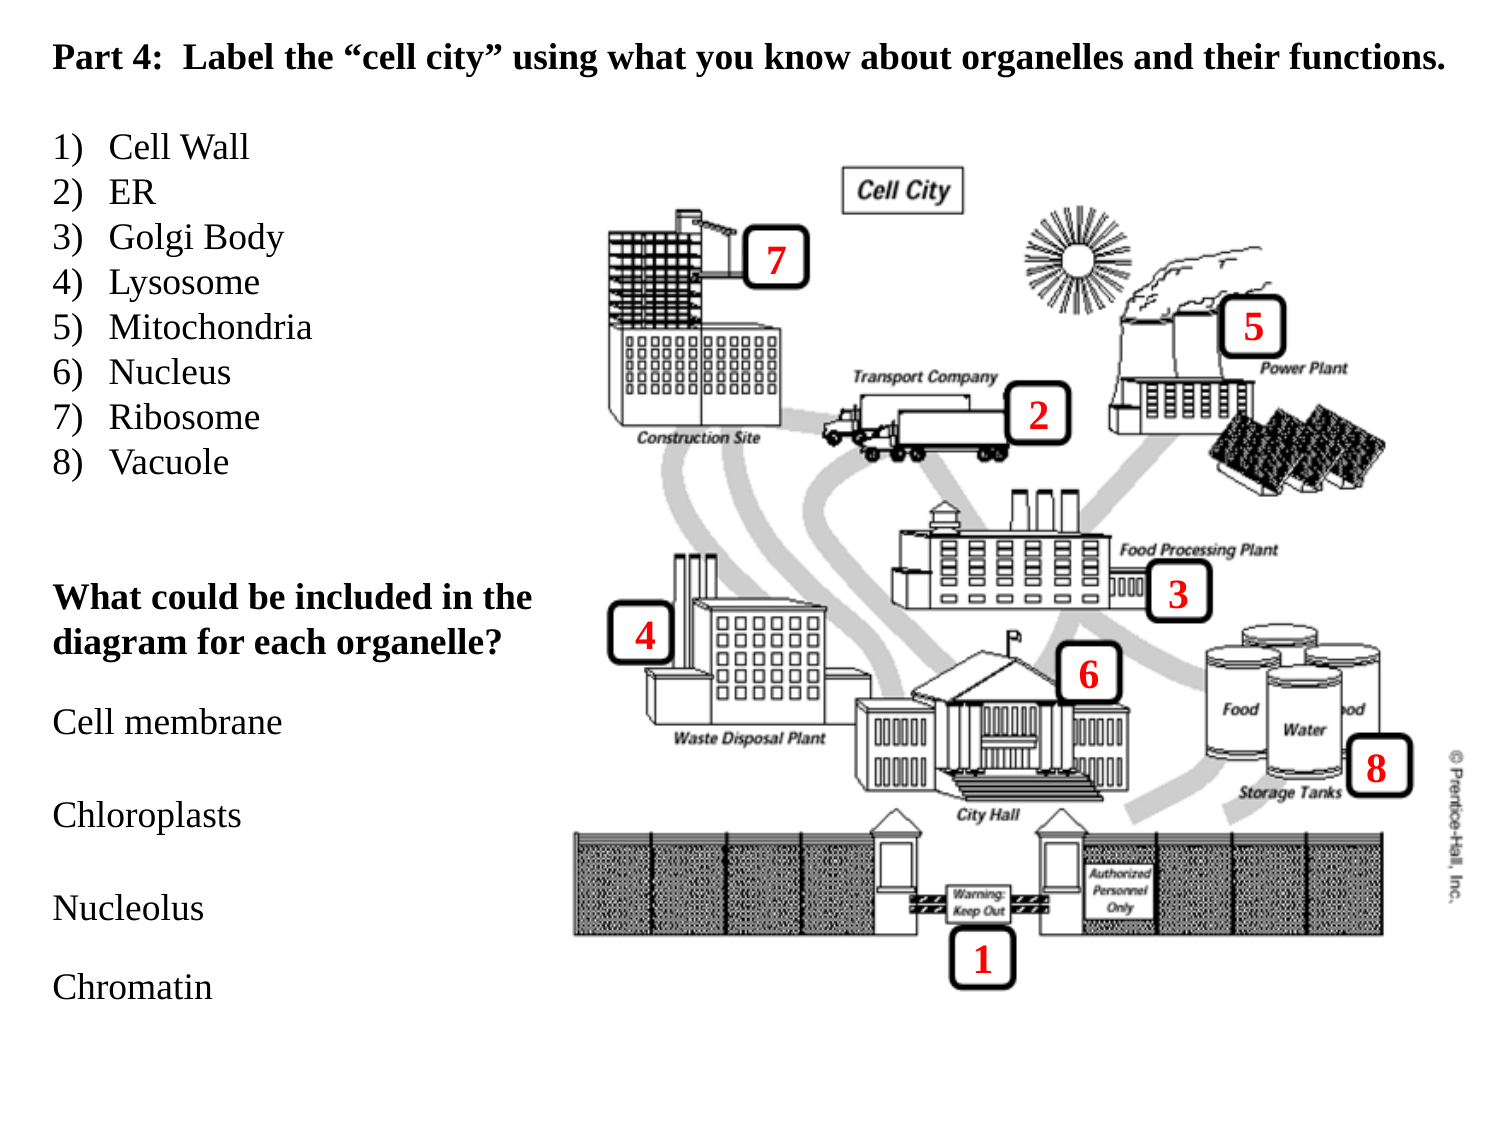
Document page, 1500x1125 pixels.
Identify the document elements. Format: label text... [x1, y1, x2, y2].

picture [570, 113, 1500, 1038]
text_box Part 4: Label the “cell city” using what you know about organelles and their functions. Cell Wall ER Golgi Body Lysosome Mitochondria Nucleus Ribosome Vacuole What could be included in the diagram for each organelle? Cell membrane Chloroplasts Nucleolus Chromatin [37, 24, 1463, 1015]
